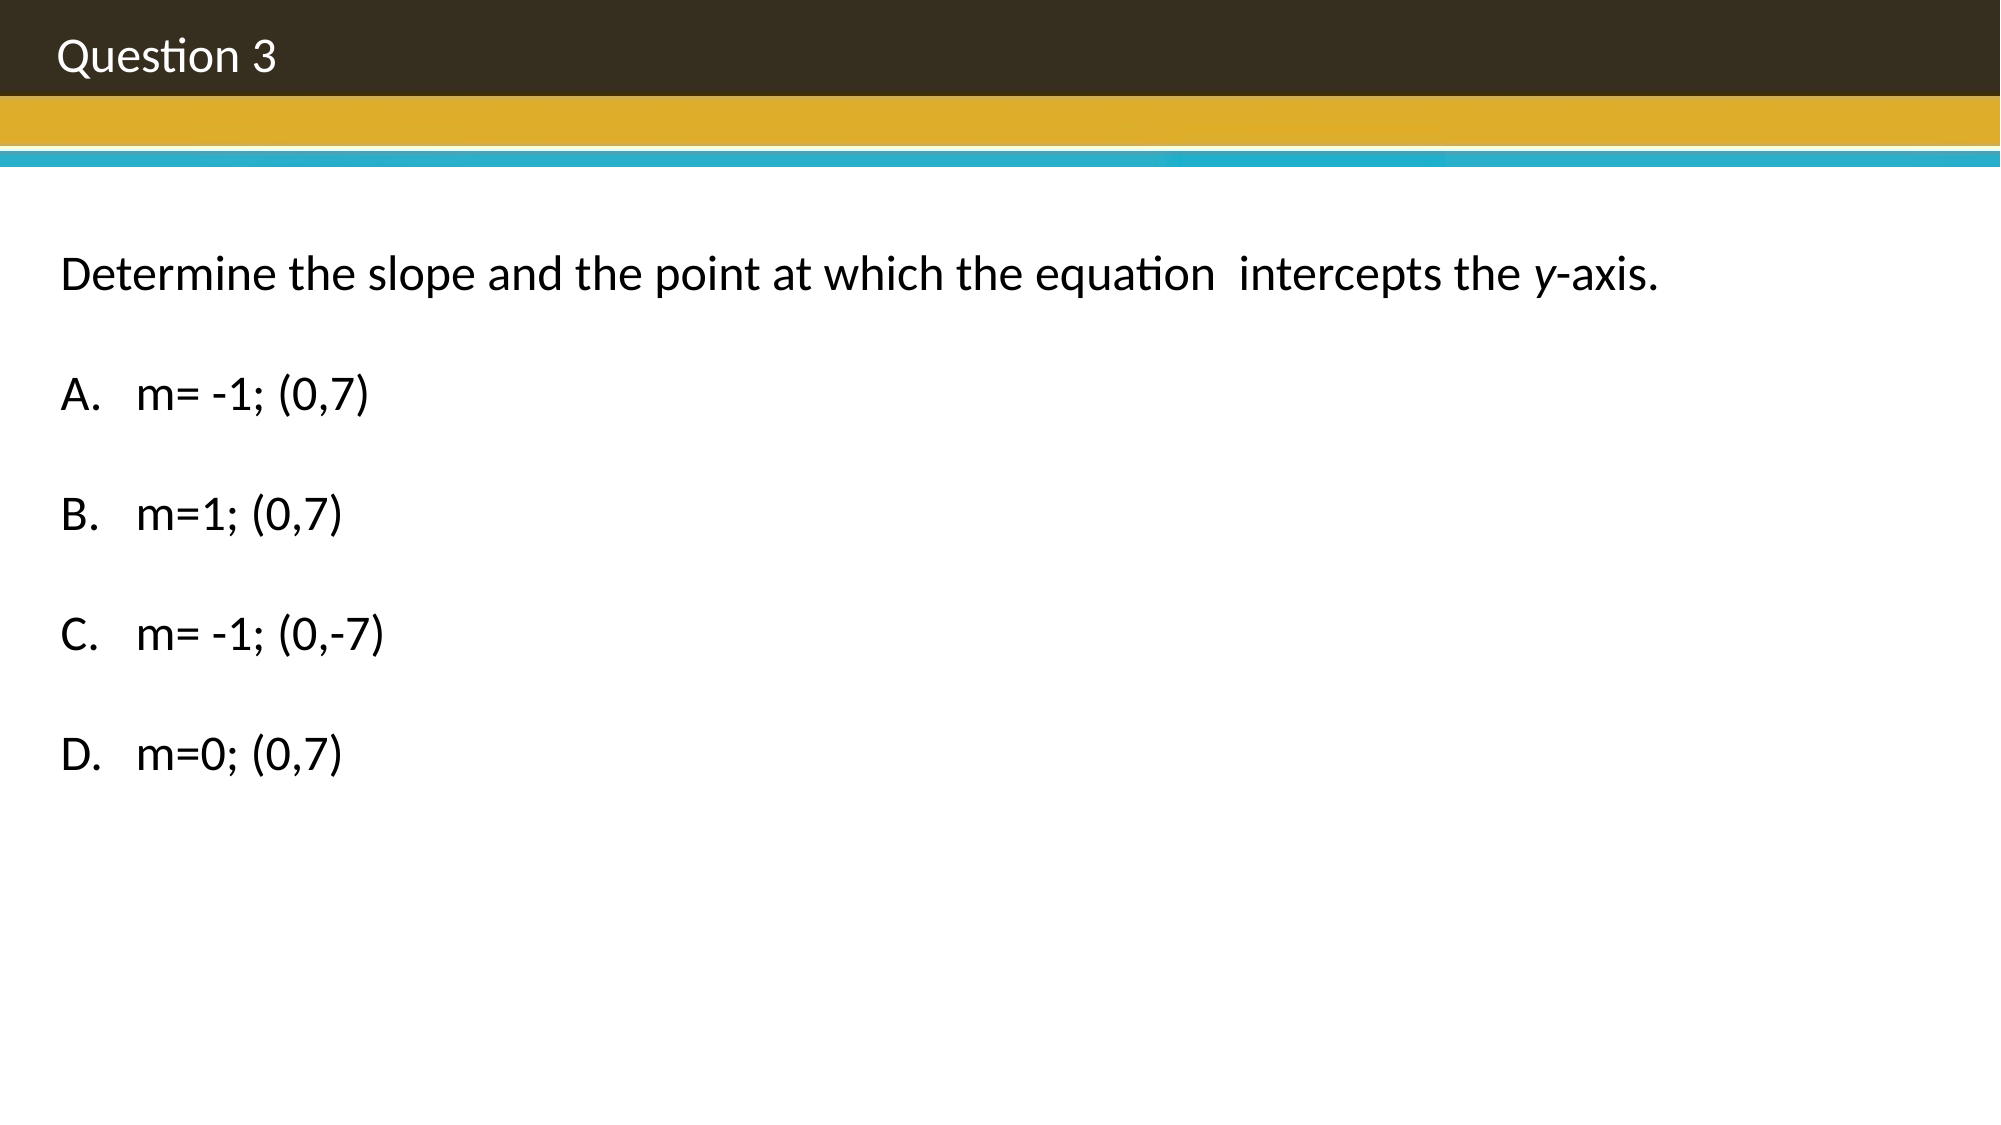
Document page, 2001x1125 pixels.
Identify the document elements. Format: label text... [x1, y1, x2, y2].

text_box Question 3 [41, 14, 293, 90]
picture [0, 0, 2000, 167]
